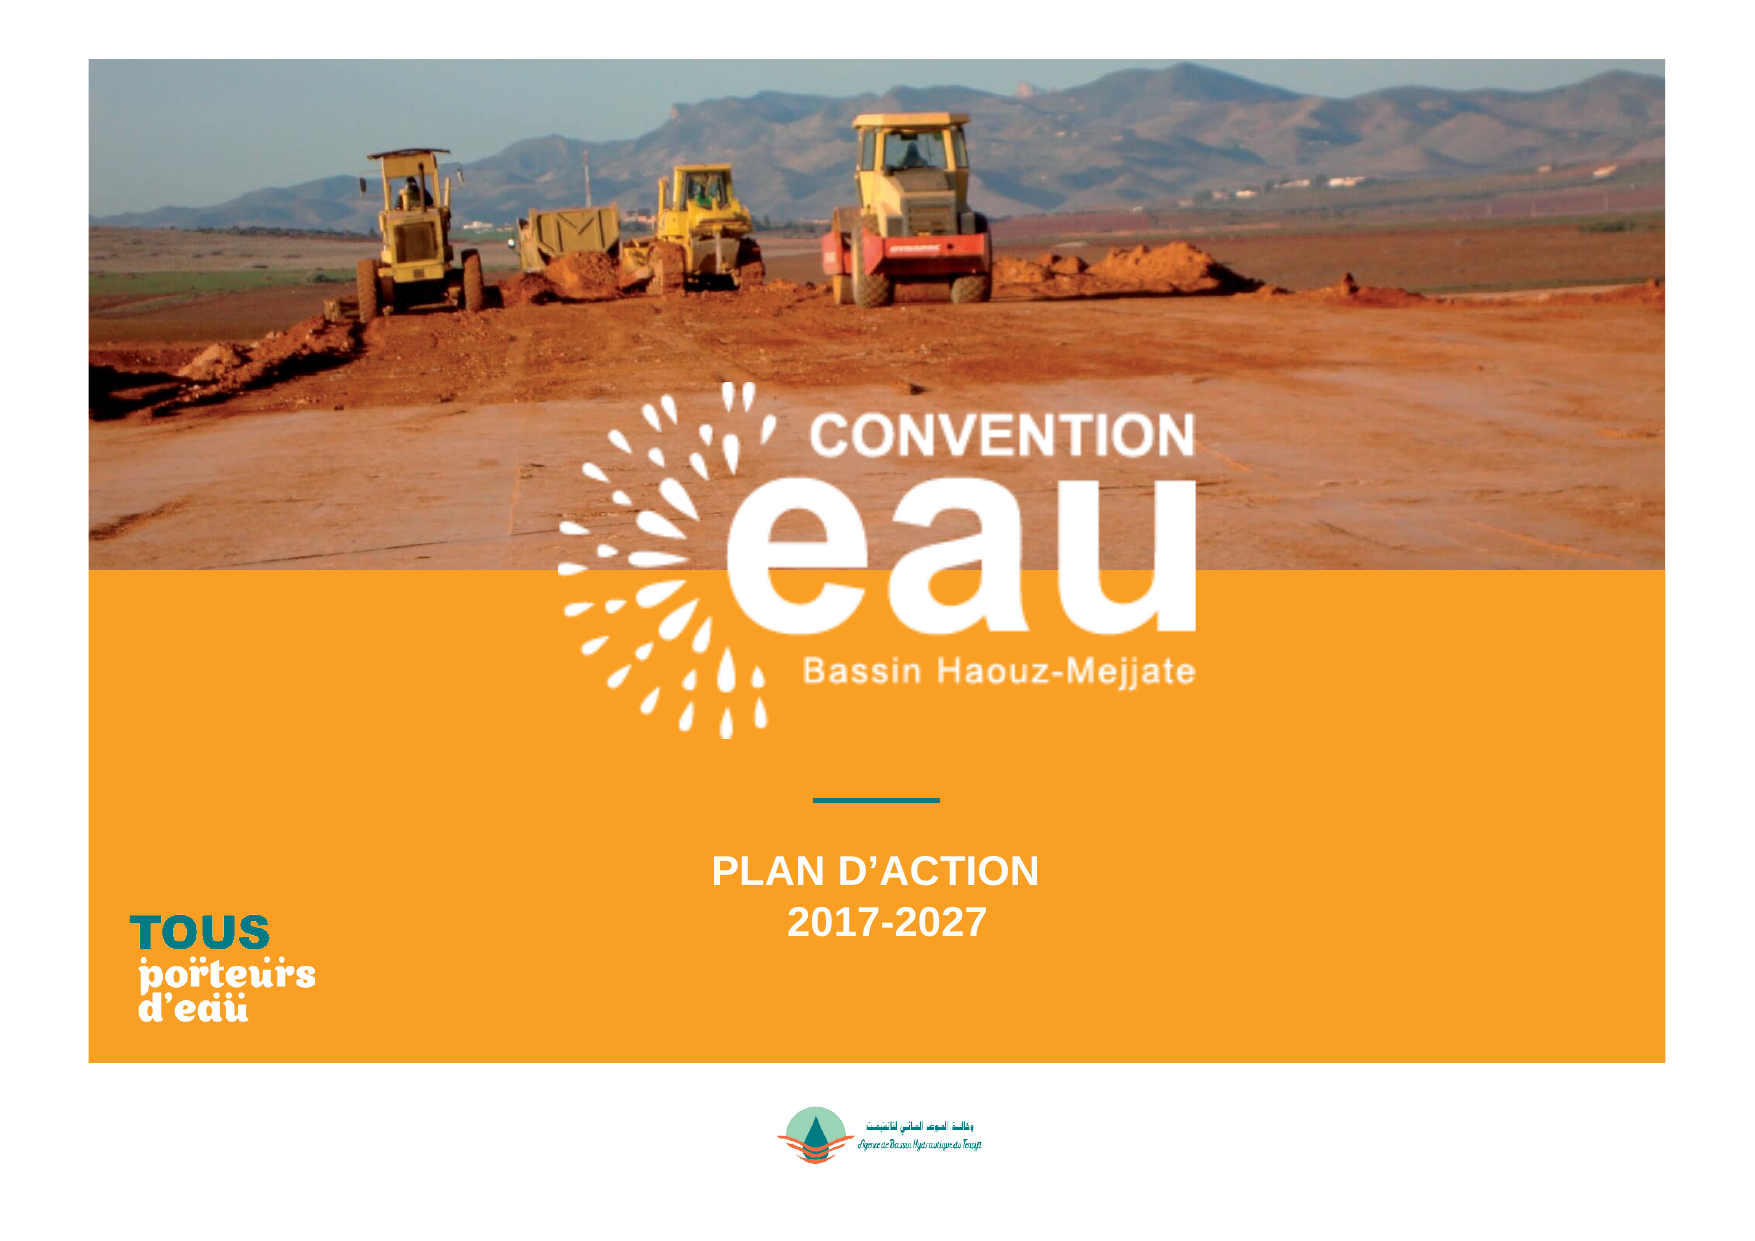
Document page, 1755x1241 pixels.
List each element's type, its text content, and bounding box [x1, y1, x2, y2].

text_box [88, 570, 1666, 1063]
text_box [88, 59, 1666, 570]
text_box [129, 914, 316, 1022]
text_box PLAN D’ACTION 2017-2027 [709, 841, 1045, 945]
text_box [558, 382, 1196, 739]
text_box [755, 1104, 1003, 1165]
